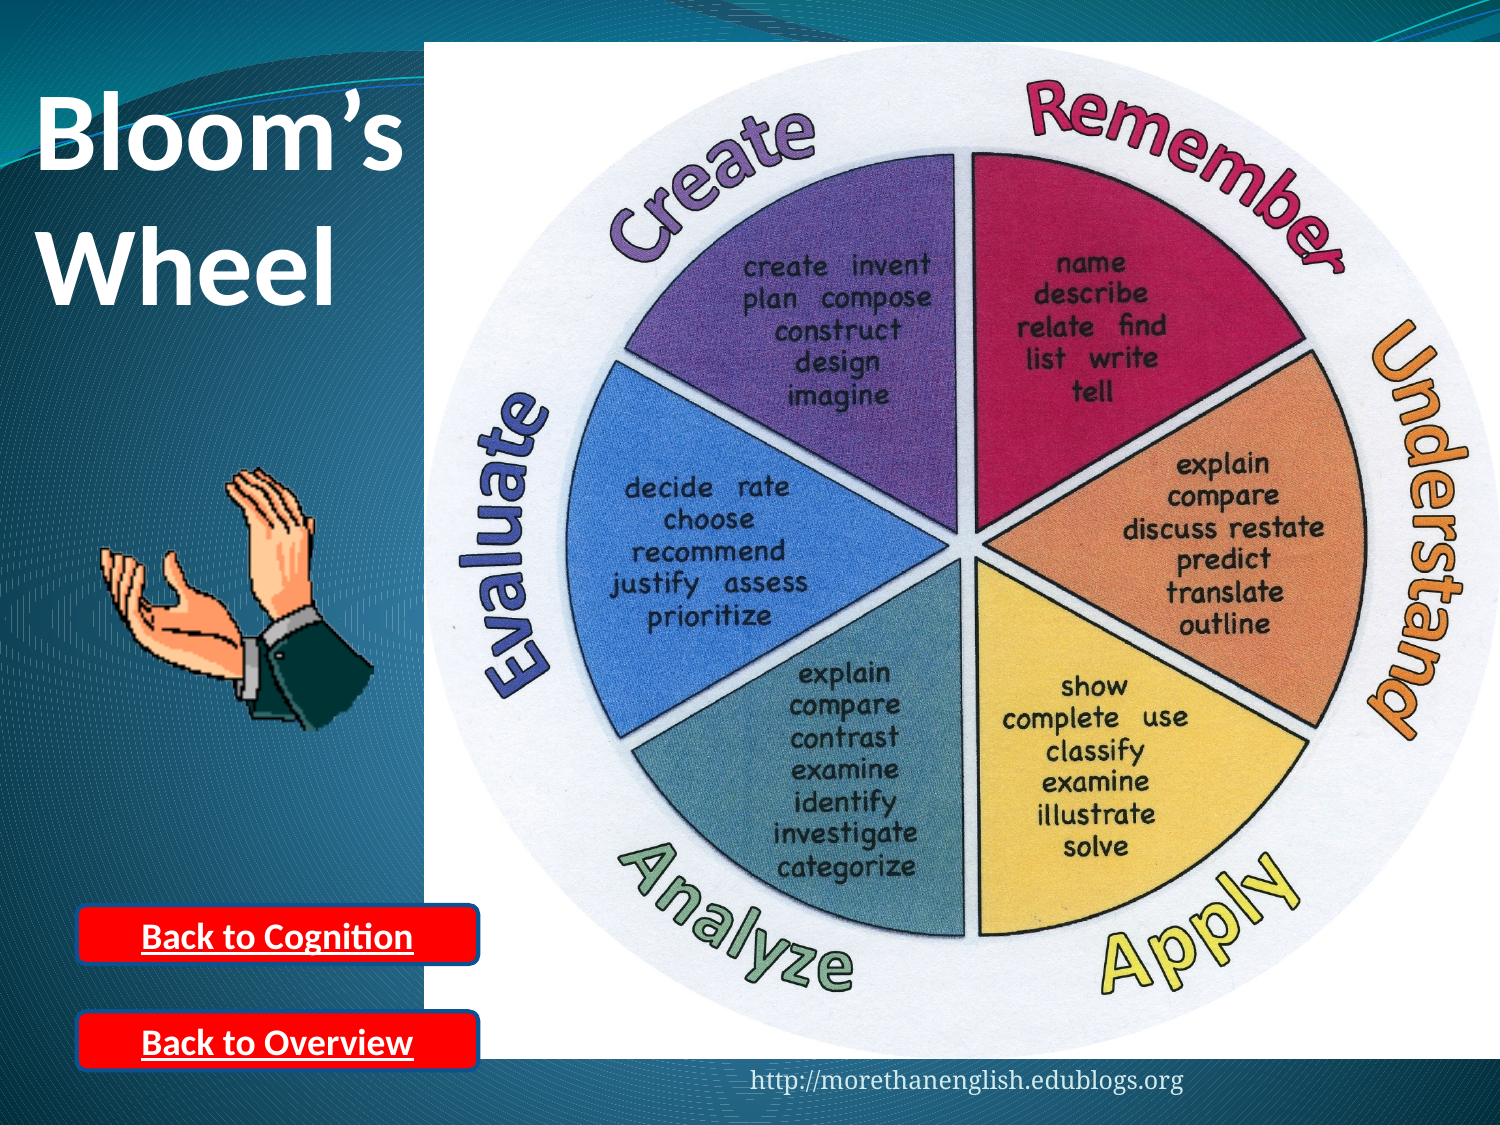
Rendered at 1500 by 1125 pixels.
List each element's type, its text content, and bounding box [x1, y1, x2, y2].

subtitle Bloom’s Wheel [34, 50, 417, 238]
picture [423, 42, 1500, 1059]
text_box Back to Overview [74, 1009, 475, 1073]
footer http://morethanenglish.edublogs.org [750, 1071, 1300, 1095]
text_box Back to Cognition [74, 902, 417, 967]
picture [100, 467, 374, 731]
